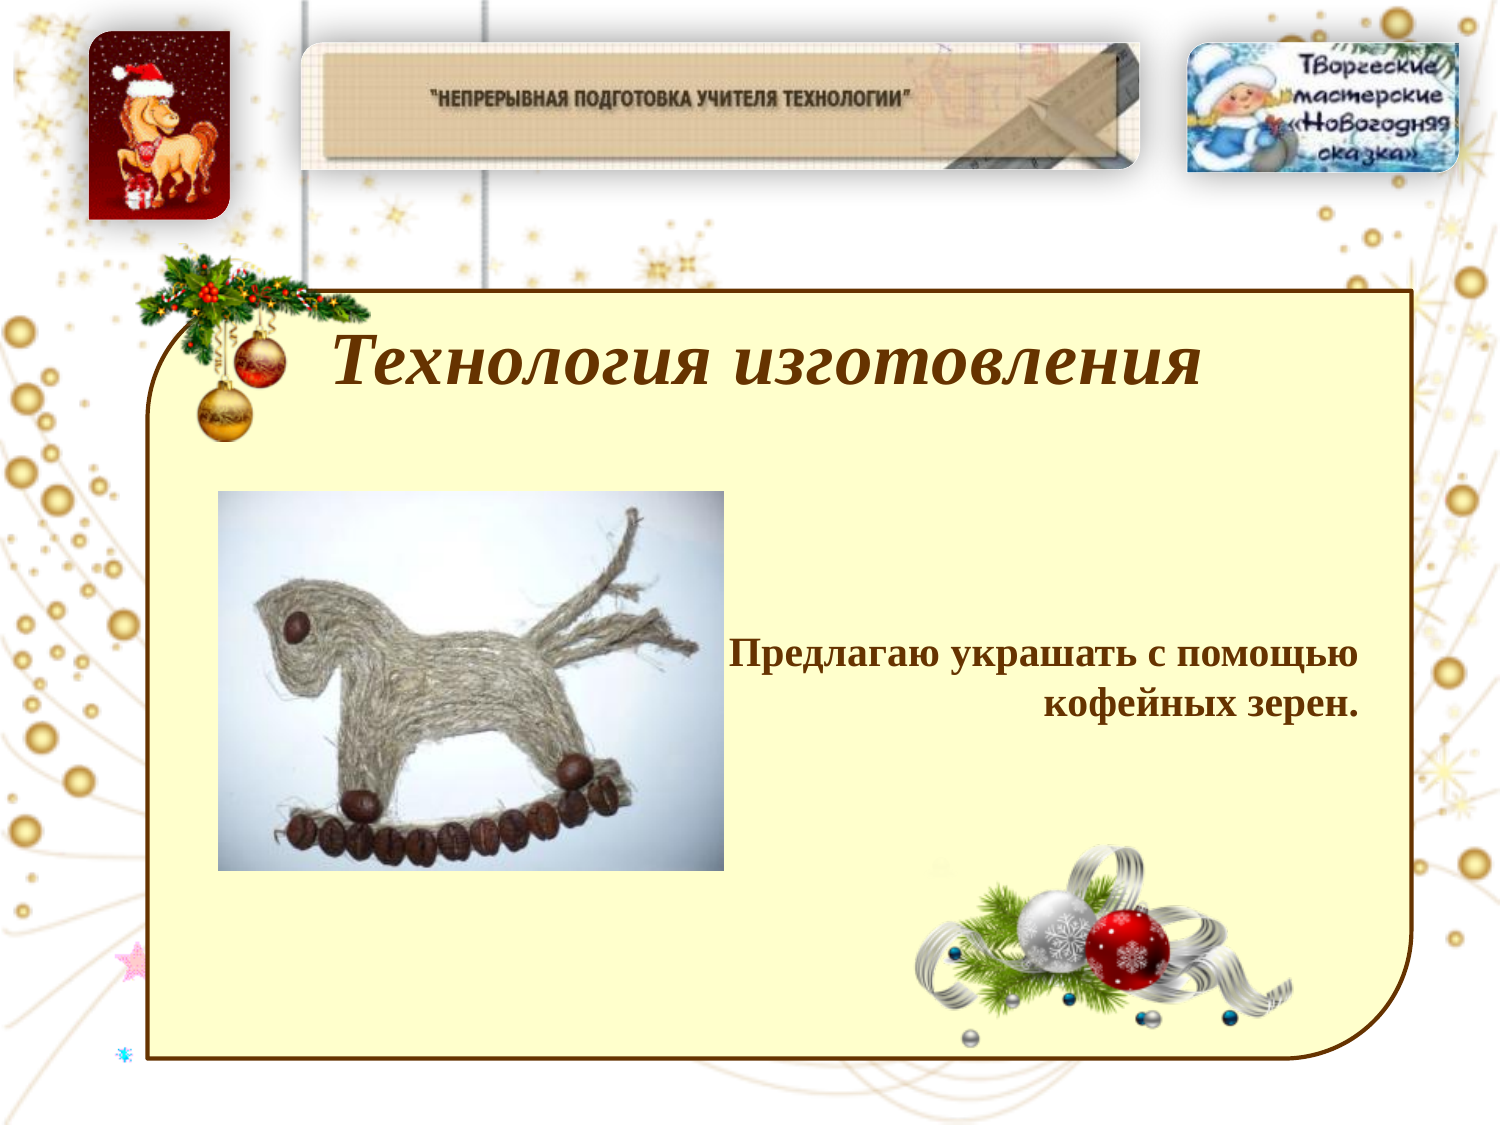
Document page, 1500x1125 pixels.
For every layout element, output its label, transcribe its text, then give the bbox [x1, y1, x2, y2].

text_box Предлагаю украшать с помощью кофейных зерен. [145, 288, 1414, 1061]
picture [0, 0, 1500, 1125]
text_box Технология изготовления [374, 302, 1220, 408]
